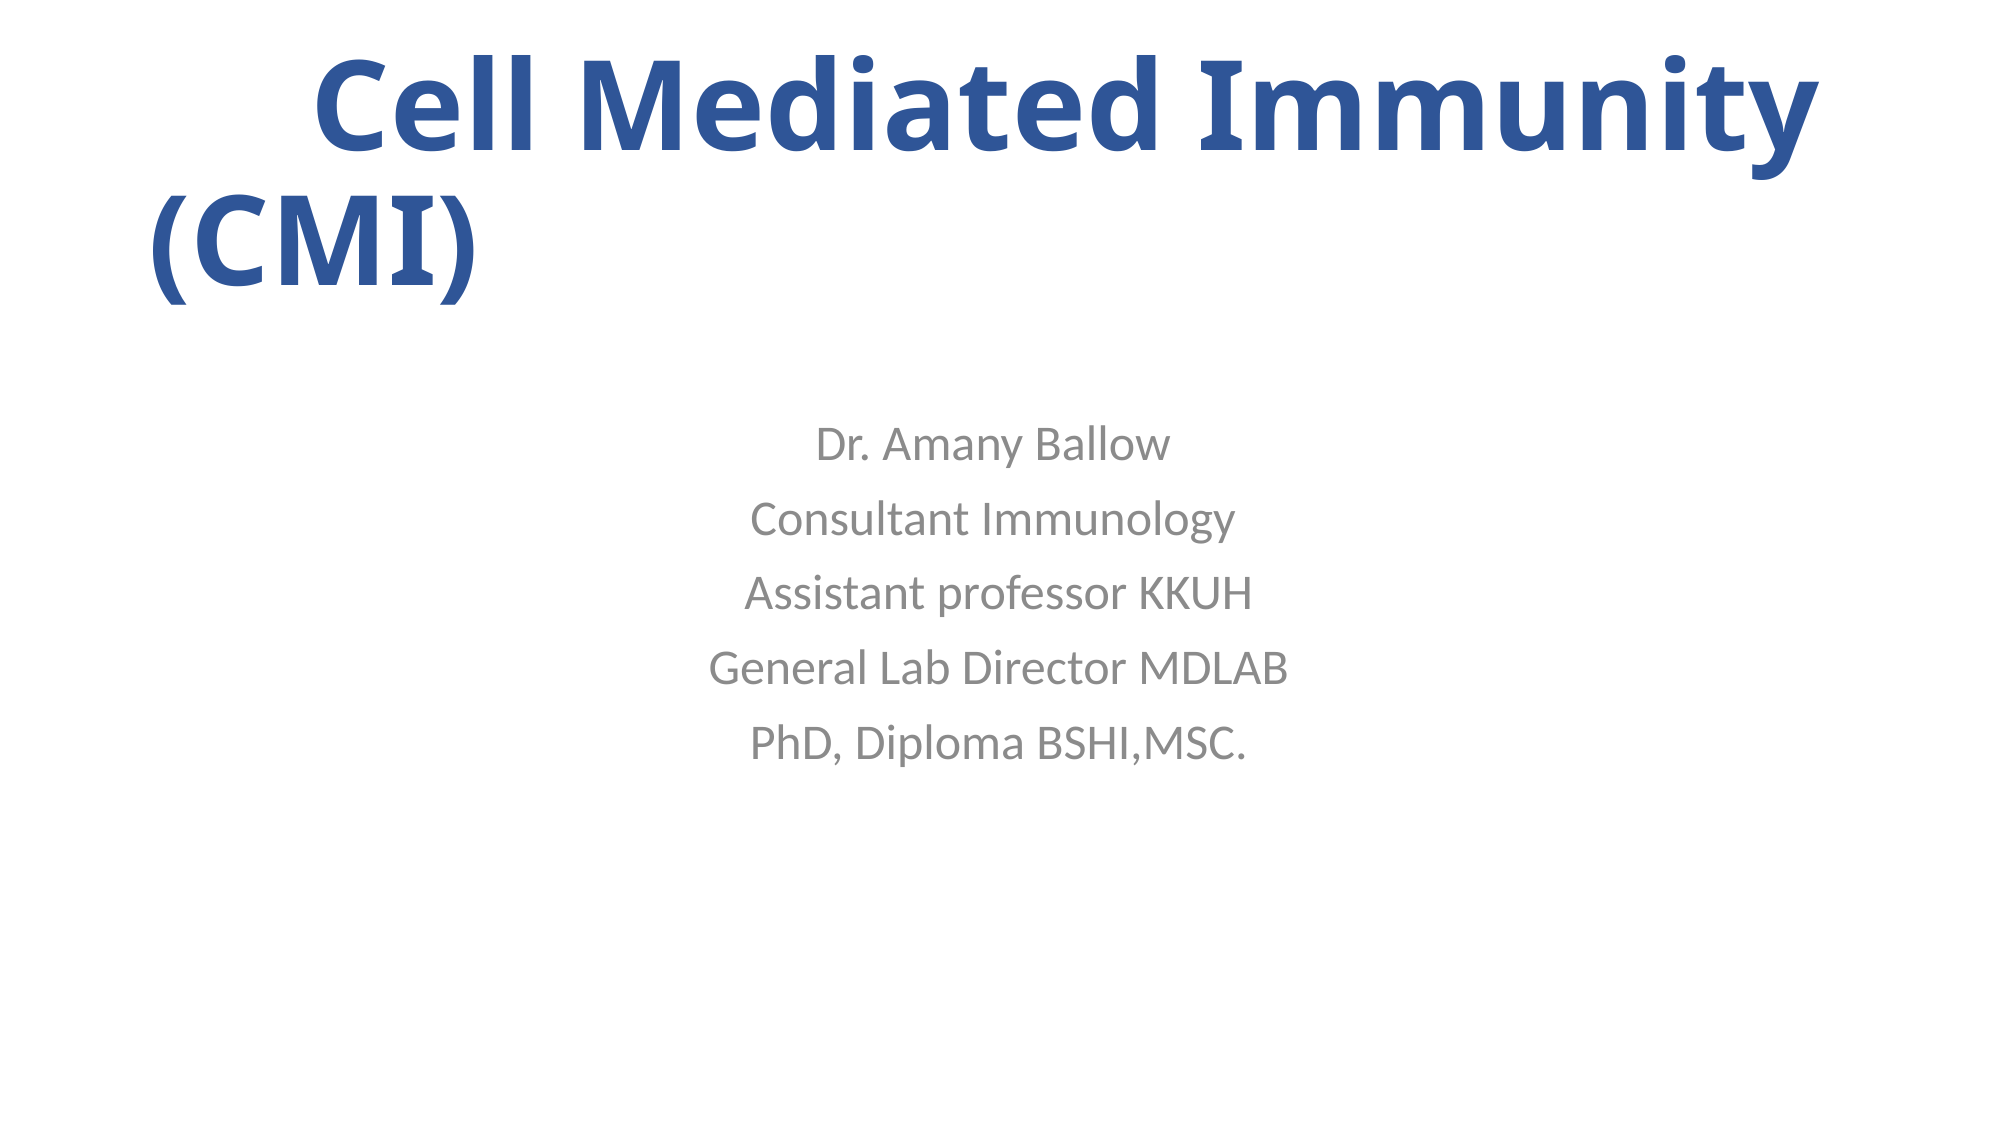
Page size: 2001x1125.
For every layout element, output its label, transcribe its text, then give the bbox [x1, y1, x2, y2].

list Dr. Amany Ballow Consultant Immunology Assistant professor KKUH General Lab Director MDLAB PhD, Diploma BSHI,MSC. [136, 409, 1862, 840]
title Cell Mediated Immunity (CMI) [100, 47, 1862, 321]
